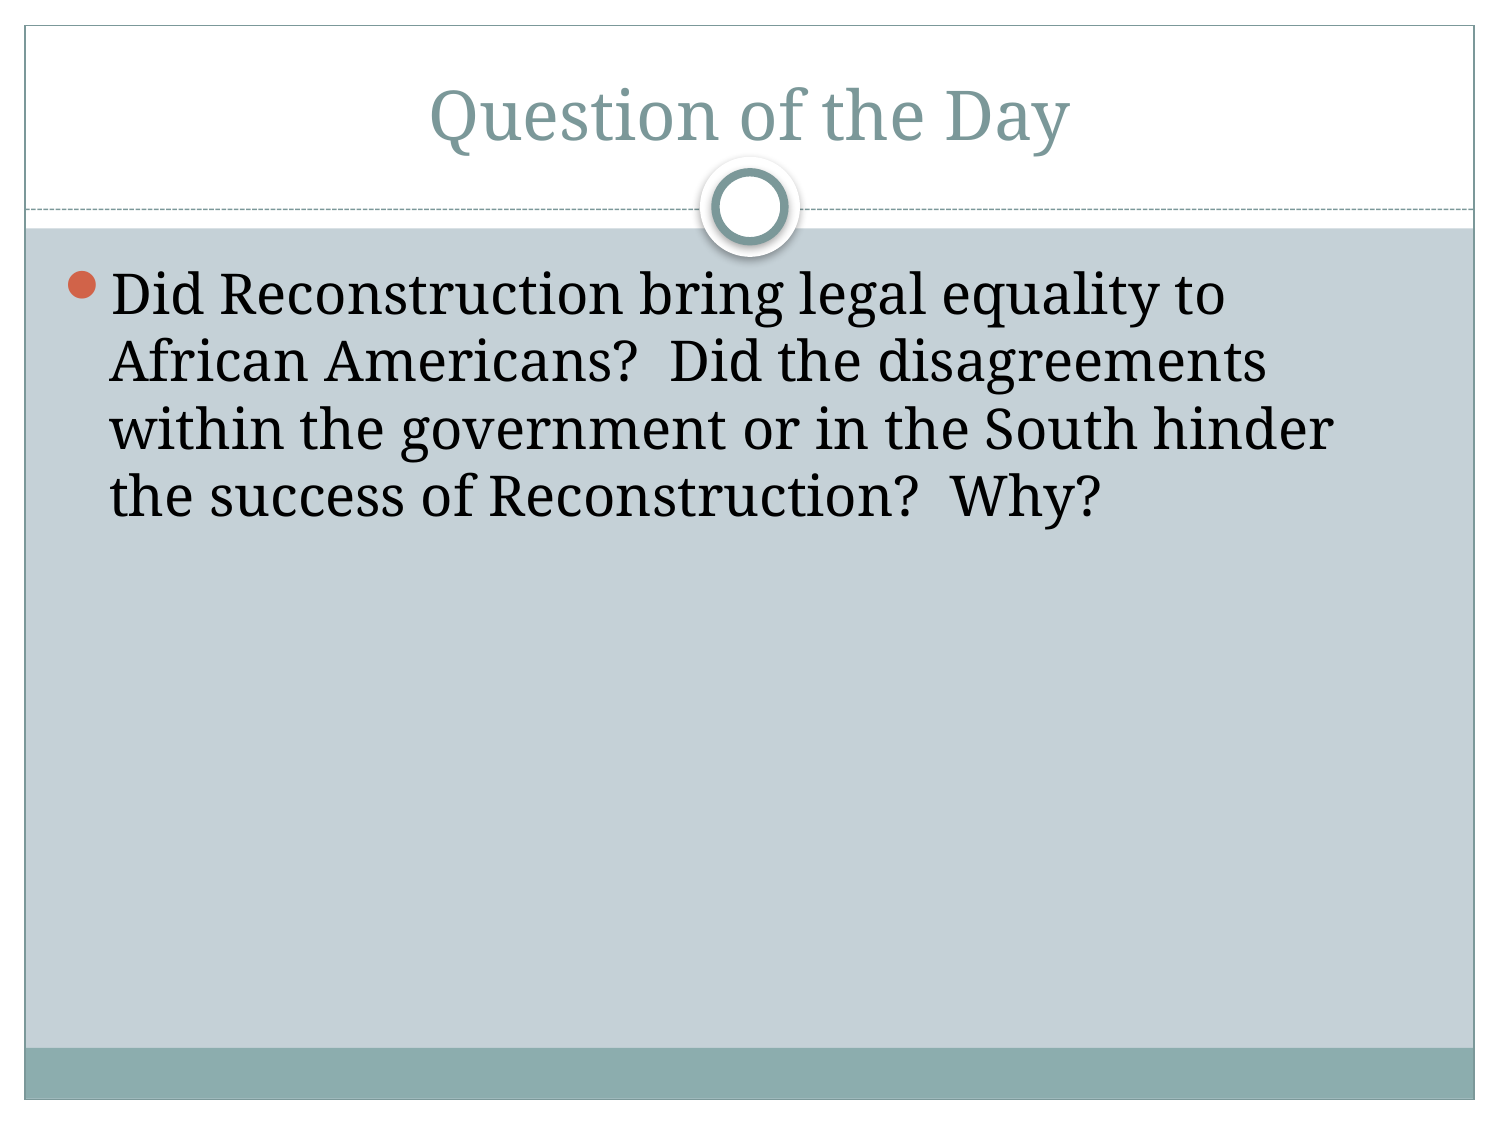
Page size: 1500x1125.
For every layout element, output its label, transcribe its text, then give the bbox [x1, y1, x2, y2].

list Did Reconstruction bring legal equality to African Americans? Did the disagreements within the government or in the South hinder the success of Reconstruction? Why? [49, 250, 1445, 1001]
title Question of the Day [49, 37, 1450, 162]
